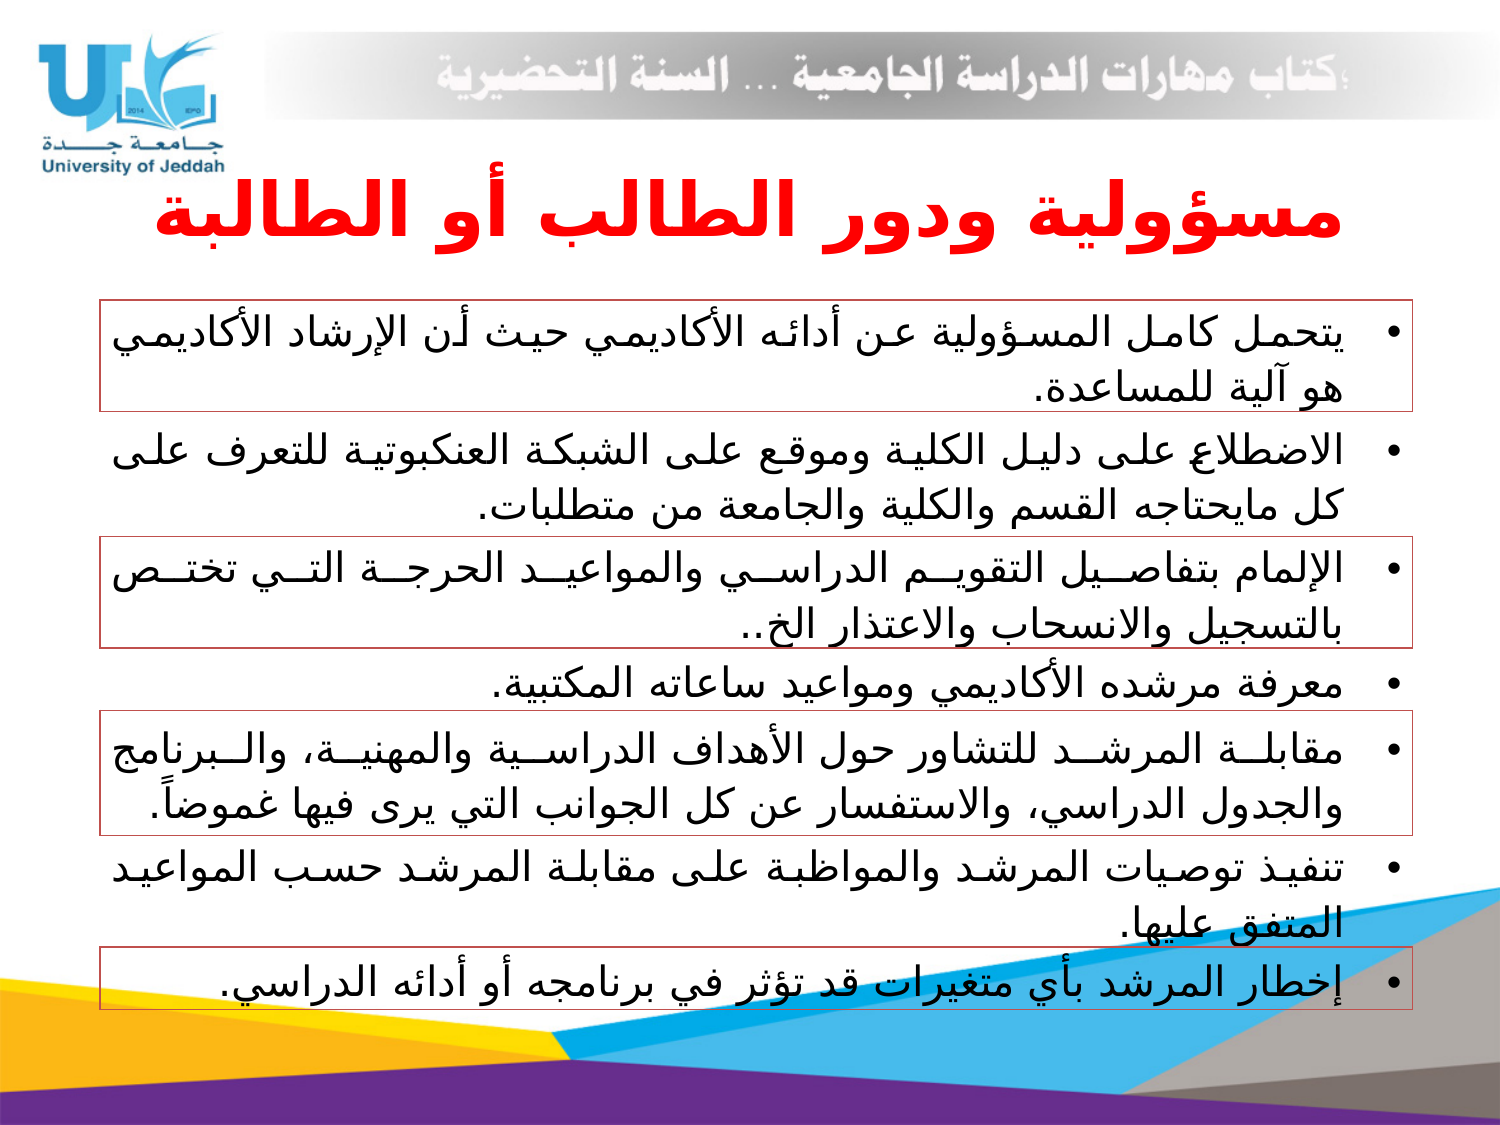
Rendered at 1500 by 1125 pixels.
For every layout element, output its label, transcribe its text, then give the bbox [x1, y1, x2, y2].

table_cell مقابلة المرشد للتشاور حول الأهداف الدراسية والمهنية، والبرنامج والجدول الدراسي، والاستفسار عن كل الجوانب التي يرى فيها غموضاً. [101, 711, 1412, 835]
title مسؤولية ودور الطالب أو الطالبة [75, 112, 1425, 300]
table_cell الاضطلاع على دليل الكلية وموقع على الشبكة العنكبوتية للتعرف على كل مايحتاجه القسم والكلية والجامعة من متطلبات. [100, 412, 1412, 536]
table_header يتحمل كامل المسؤولية عن أدائه الأكاديمي حيث أن الإرشاد الأكاديمي هو آلية للمساعدة. [101, 301, 1412, 411]
picture [0, 0, 1500, 1125]
table_cell إخطار المرشد بأي متغيرات قد تؤثر في برنامجه أو أدائه الدراسي. [101, 948, 1412, 1009]
table_cell معرفة مرشده الأكاديمي ومواعيد ساعاته المكتبية. [100, 649, 1412, 710]
table_cell الإلمام بتفاصيل التقويم الدراسي والمواعيد الحرجة التي تختص بالتسجيل والانسحاب والاعتذار الخ.. [101, 537, 1412, 647]
table_cell تنفيذ توصيات المرشد والمواظبة على مقابلة المرشد حسب المواعيد المتفق عليها. [100, 836, 1412, 946]
